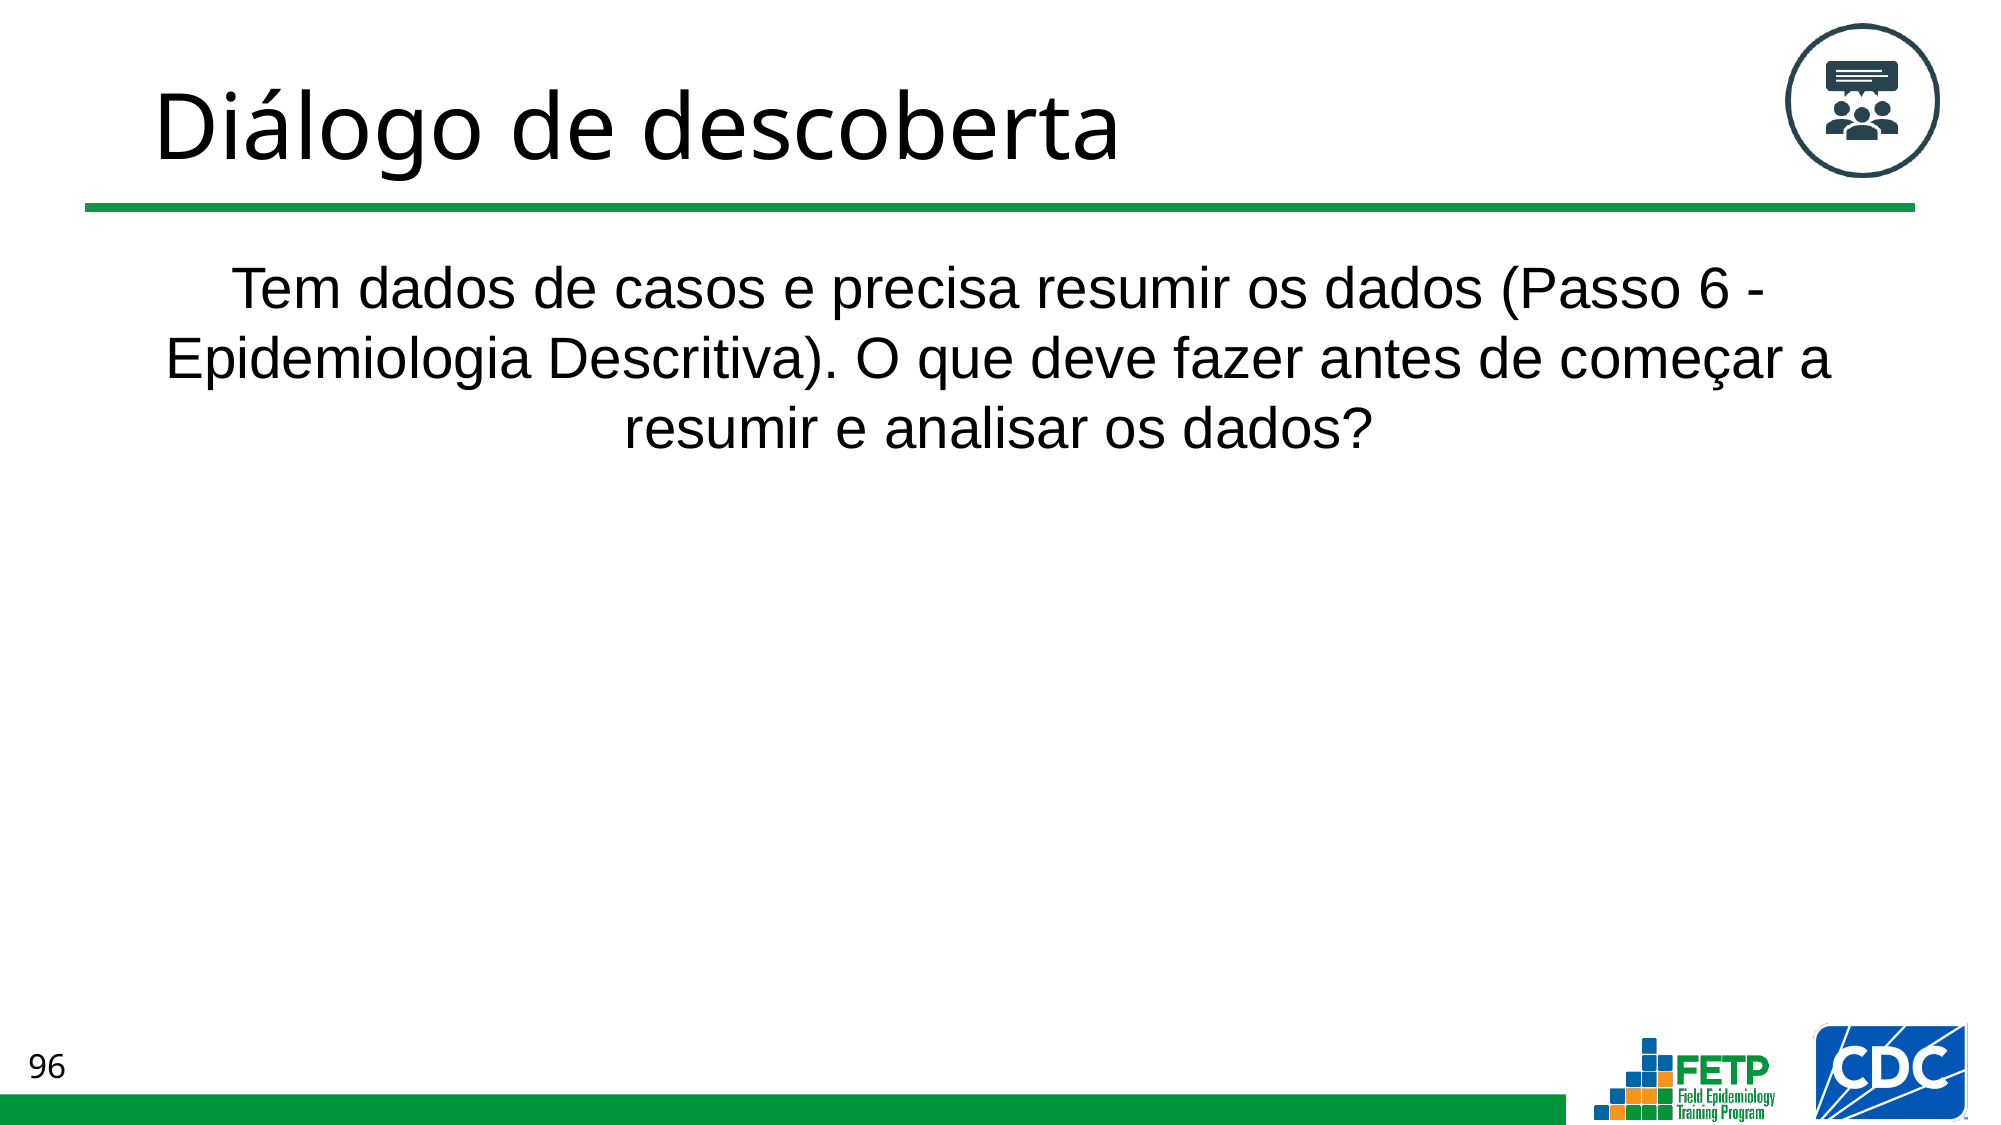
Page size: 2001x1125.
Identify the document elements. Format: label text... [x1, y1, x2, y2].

title Diálogo de descoberta [137, 73, 1738, 205]
picture [1594, 1038, 1775, 1122]
picture [1785, 23, 1940, 178]
list Tem dados de casos e precisa resumir os dados (Passo 6 - Epidemiologia Descritiva). O que deve fazer antes de começar a resumir e analisar os dados? [137, 242, 1863, 1004]
picture [1813, 1023, 1968, 1122]
